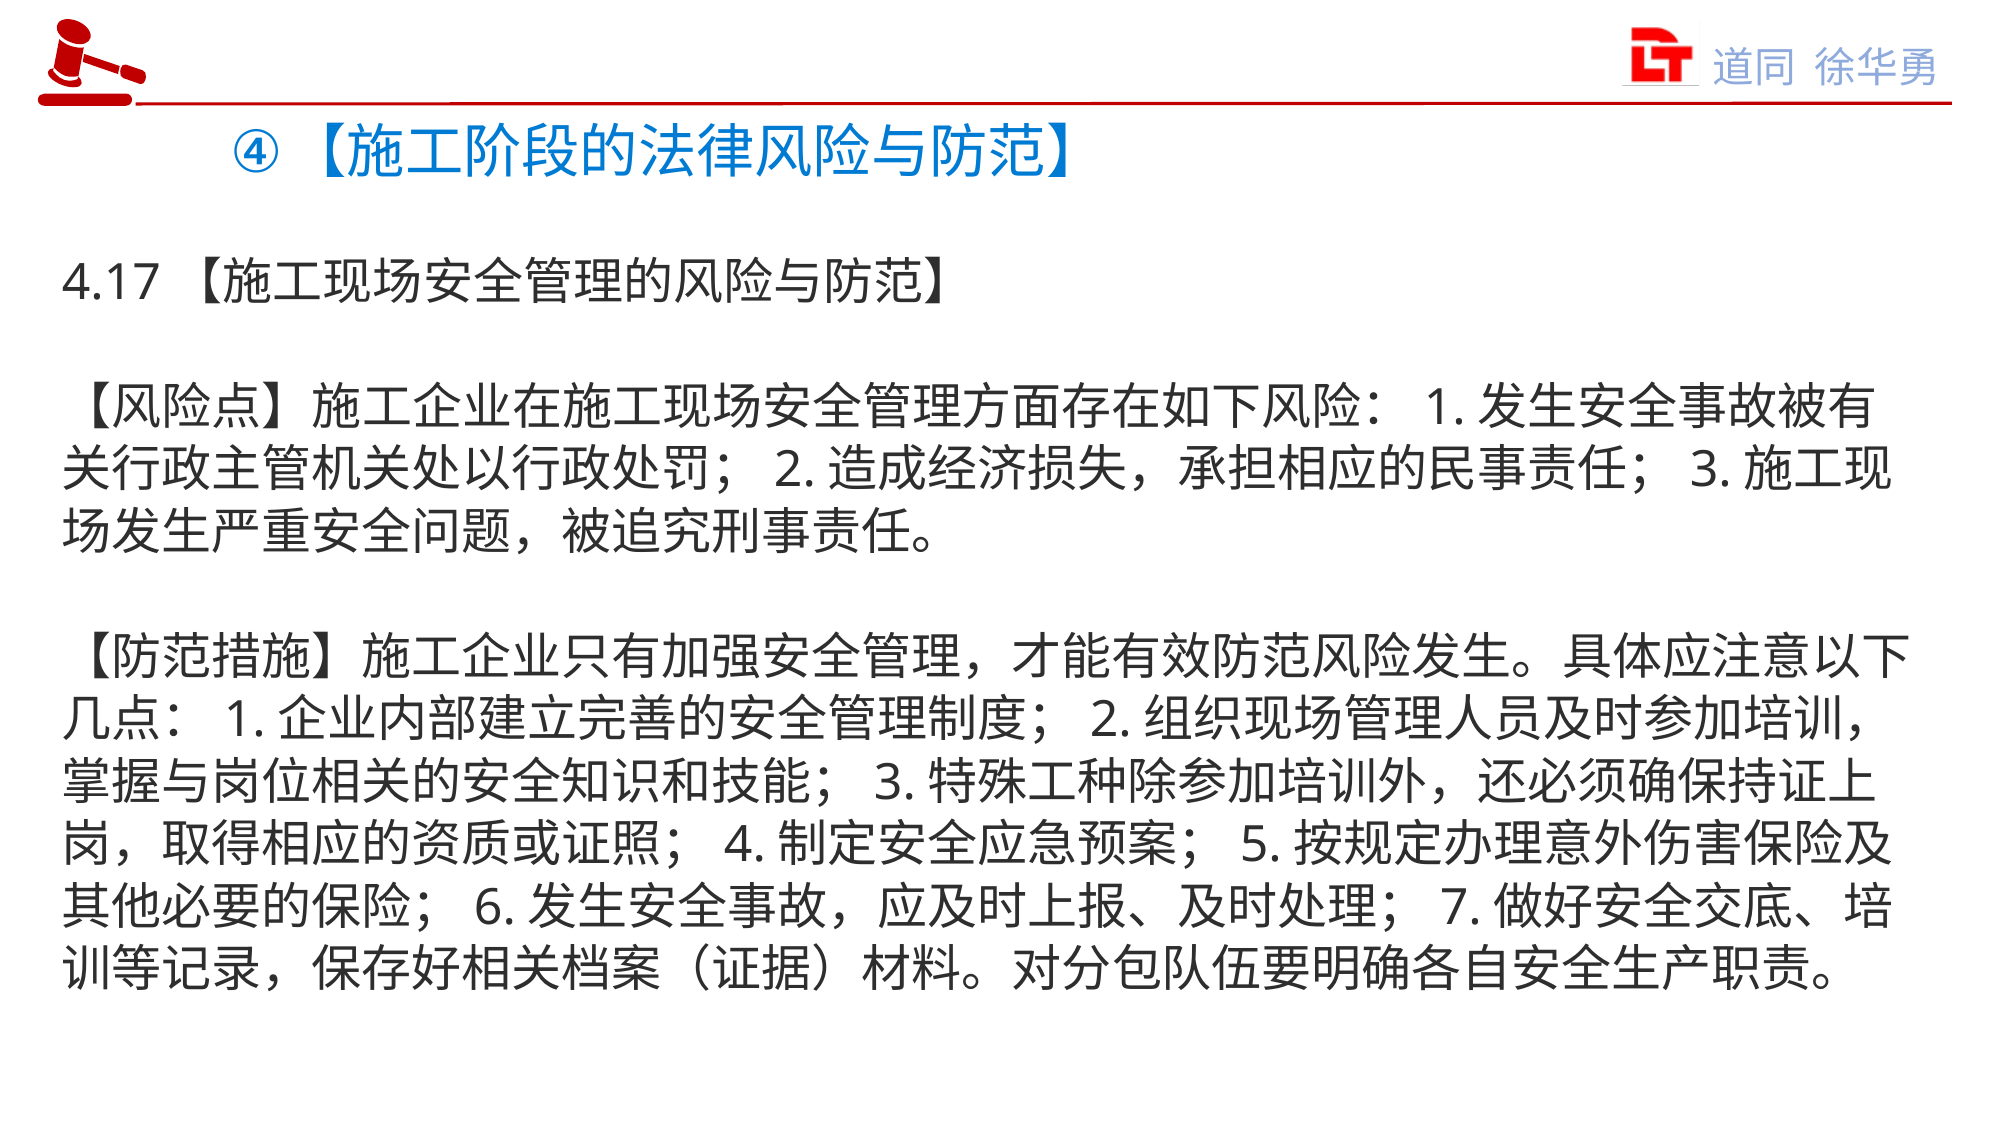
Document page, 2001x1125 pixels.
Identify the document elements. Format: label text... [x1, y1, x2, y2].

text_box 【施工阶段的法律风险与防范】 4.17【施工现场安全管理的风险与防范】 【风险点】施工企业在施工现场安全管理方面存在如下风险：1.发生安全事故被有关行政主管机关处以行政处罚；2.造成经济损失，承担相应的民事责任；3.施工现场发生严重安全问题，被追究刑事责任。 【防范措施】施工企业只有加强安全管理，才能有效防范风险发生。具体应注意以下几点：1.企业内部建立完善的安全管理制度；2.组织现场管理人员及时参加培训，掌握与岗位相关的安全知识和技能；3.特殊工种除参加培训外，还必须确保持证上岗，取得相应的资质或证照；4.制定安全应急预案；5.按规定办理意外伤害保险及其他必要的保险；6.发生安全事故，应及时上报、及时处理；7.做好安全交底、培训等记录，保存好相关档案（证据）材料。对分包队伍要明确各自安全生产职责。 [47, 114, 1928, 1004]
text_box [37, 17, 1954, 106]
picture [1622, 19, 1699, 97]
